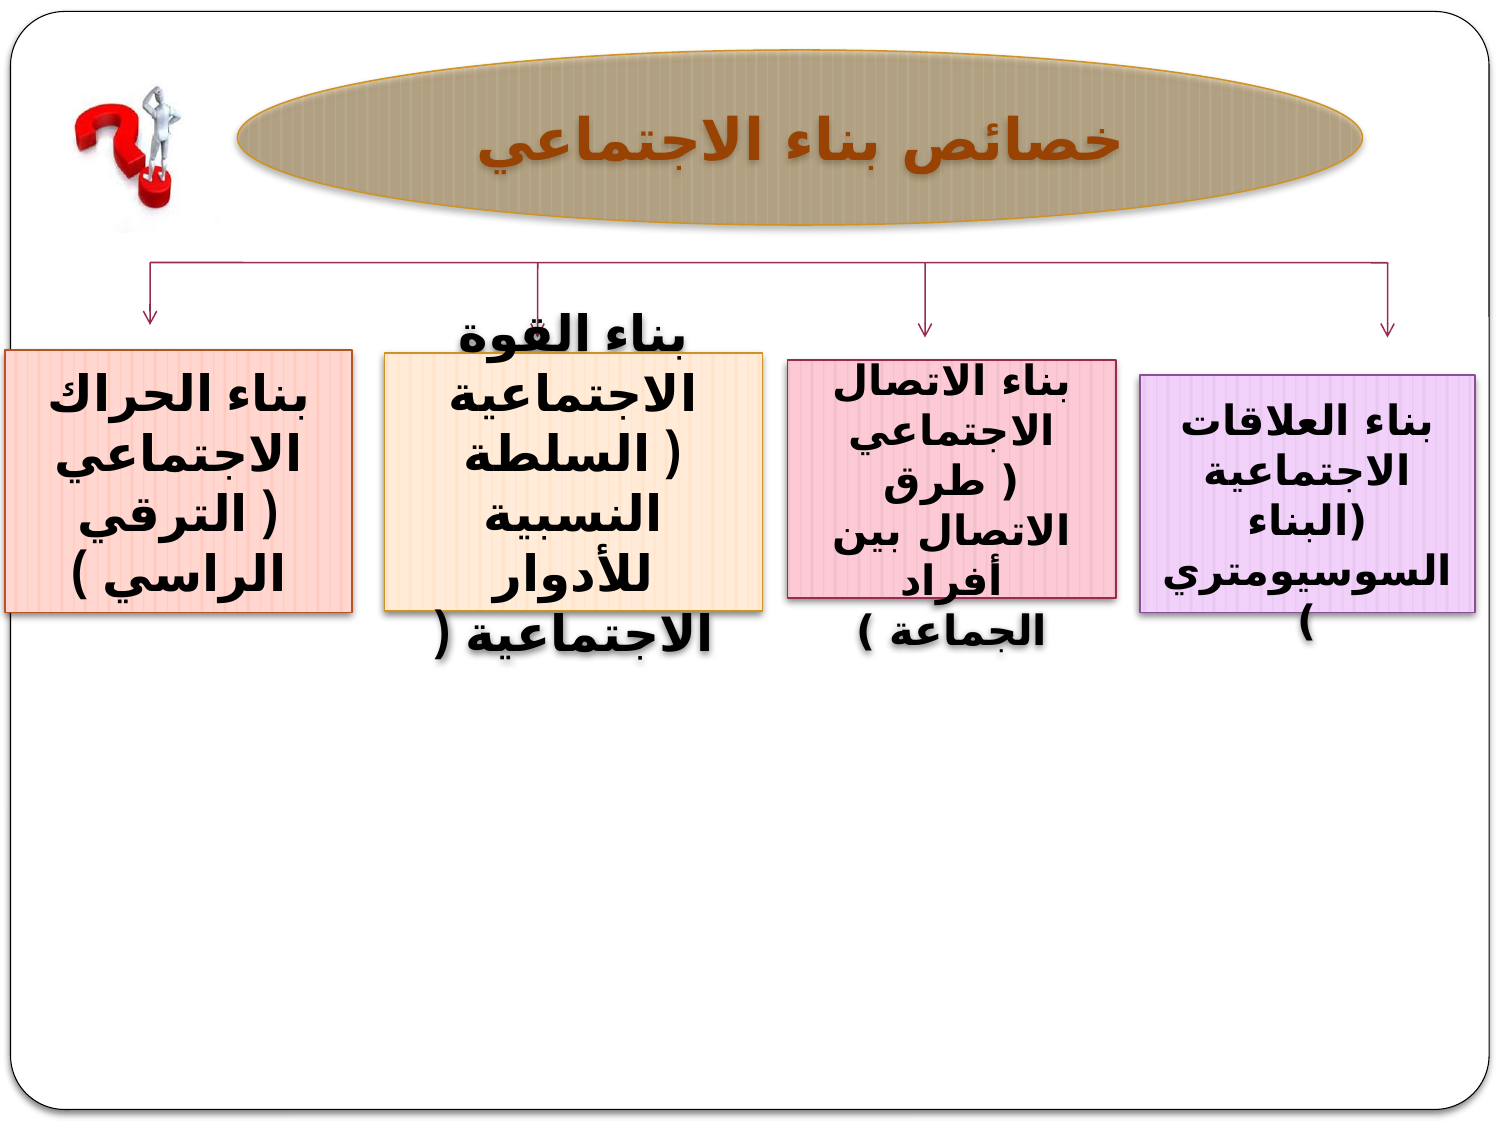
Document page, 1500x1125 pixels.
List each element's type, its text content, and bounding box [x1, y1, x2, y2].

picture [37, 49, 221, 234]
text_box بناء العلاقات الاجتماعية (البناء السوسيومتري ) [1139, 374, 1476, 613]
text_box خصائص بناء الاجتماعي [236, 49, 1364, 226]
text_box بناء الاتصال الاجتماعي ( طرق الاتصال بين أفراد الجماعة ) [787, 359, 1117, 599]
text_box بناء الحراك الاجتماعي ( الترقي الراسي ) [4, 349, 353, 613]
text_box بناء القوة الاجتماعية ( السلطة النسبية للأدوار الاجتماعية ( [384, 352, 763, 612]
